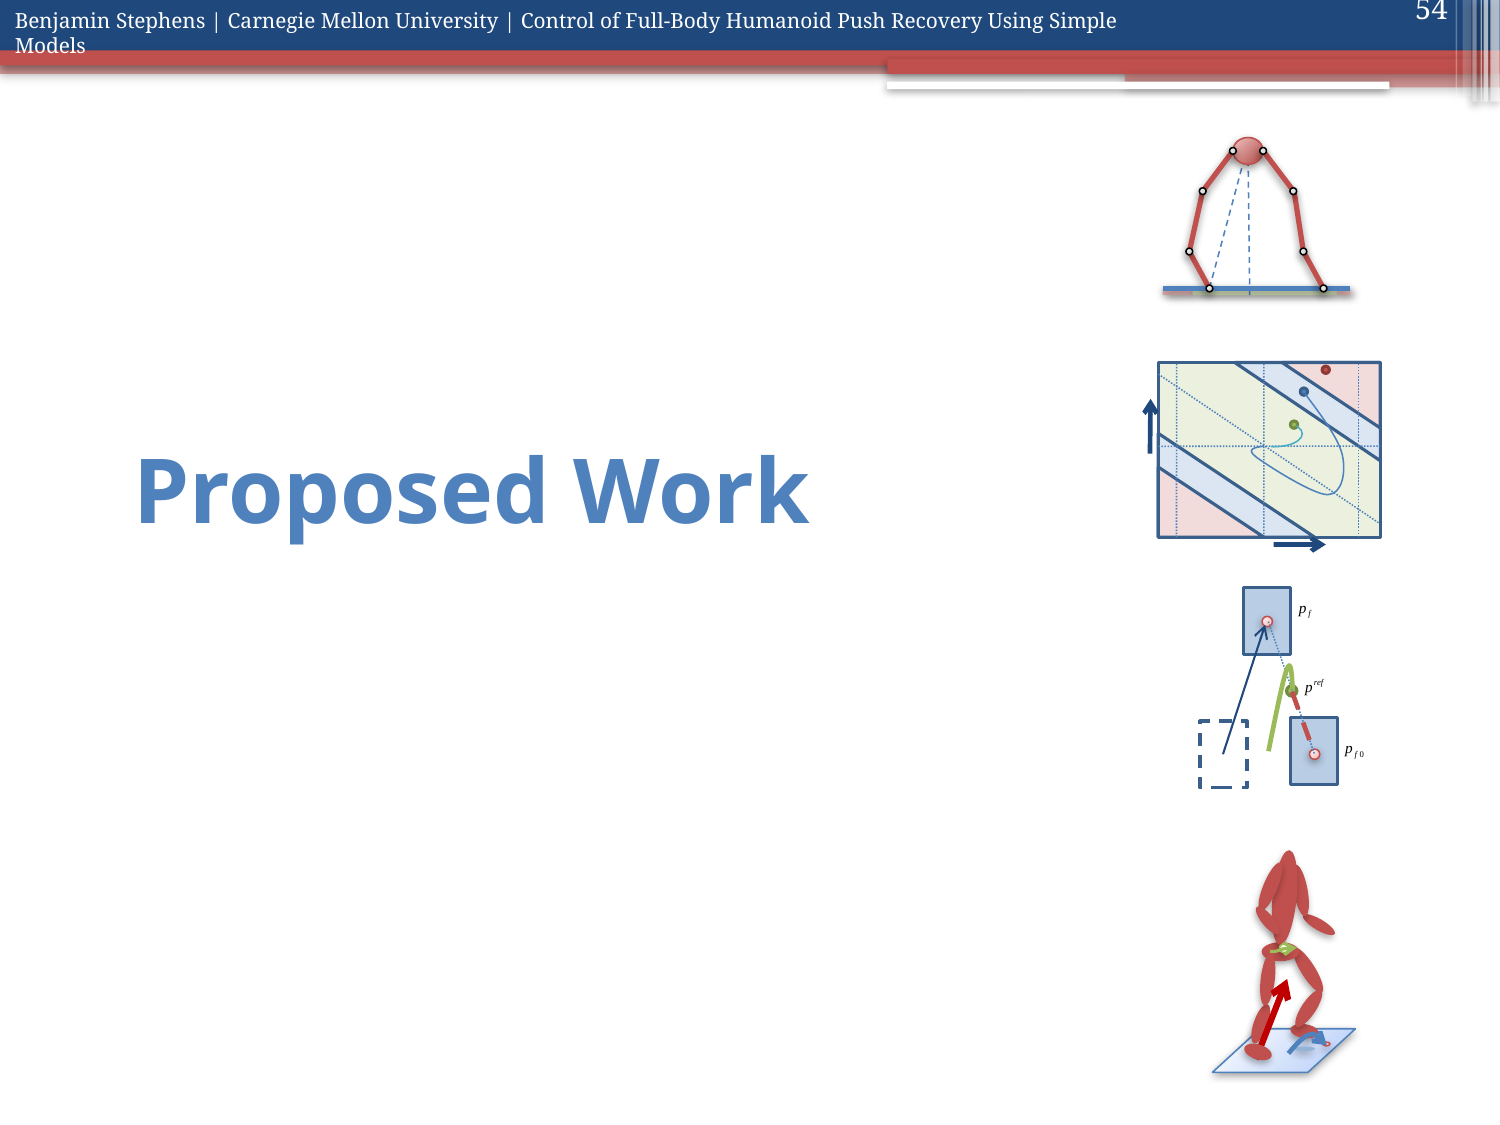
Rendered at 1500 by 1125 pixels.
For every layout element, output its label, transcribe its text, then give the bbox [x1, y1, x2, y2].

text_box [1162, 137, 1351, 296]
title Proposed Work [118, 324, 1138, 549]
slide_number 54 [1374, 0, 1463, 38]
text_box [1149, 362, 1381, 545]
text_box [1212, 849, 1356, 1073]
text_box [1199, 587, 1367, 789]
